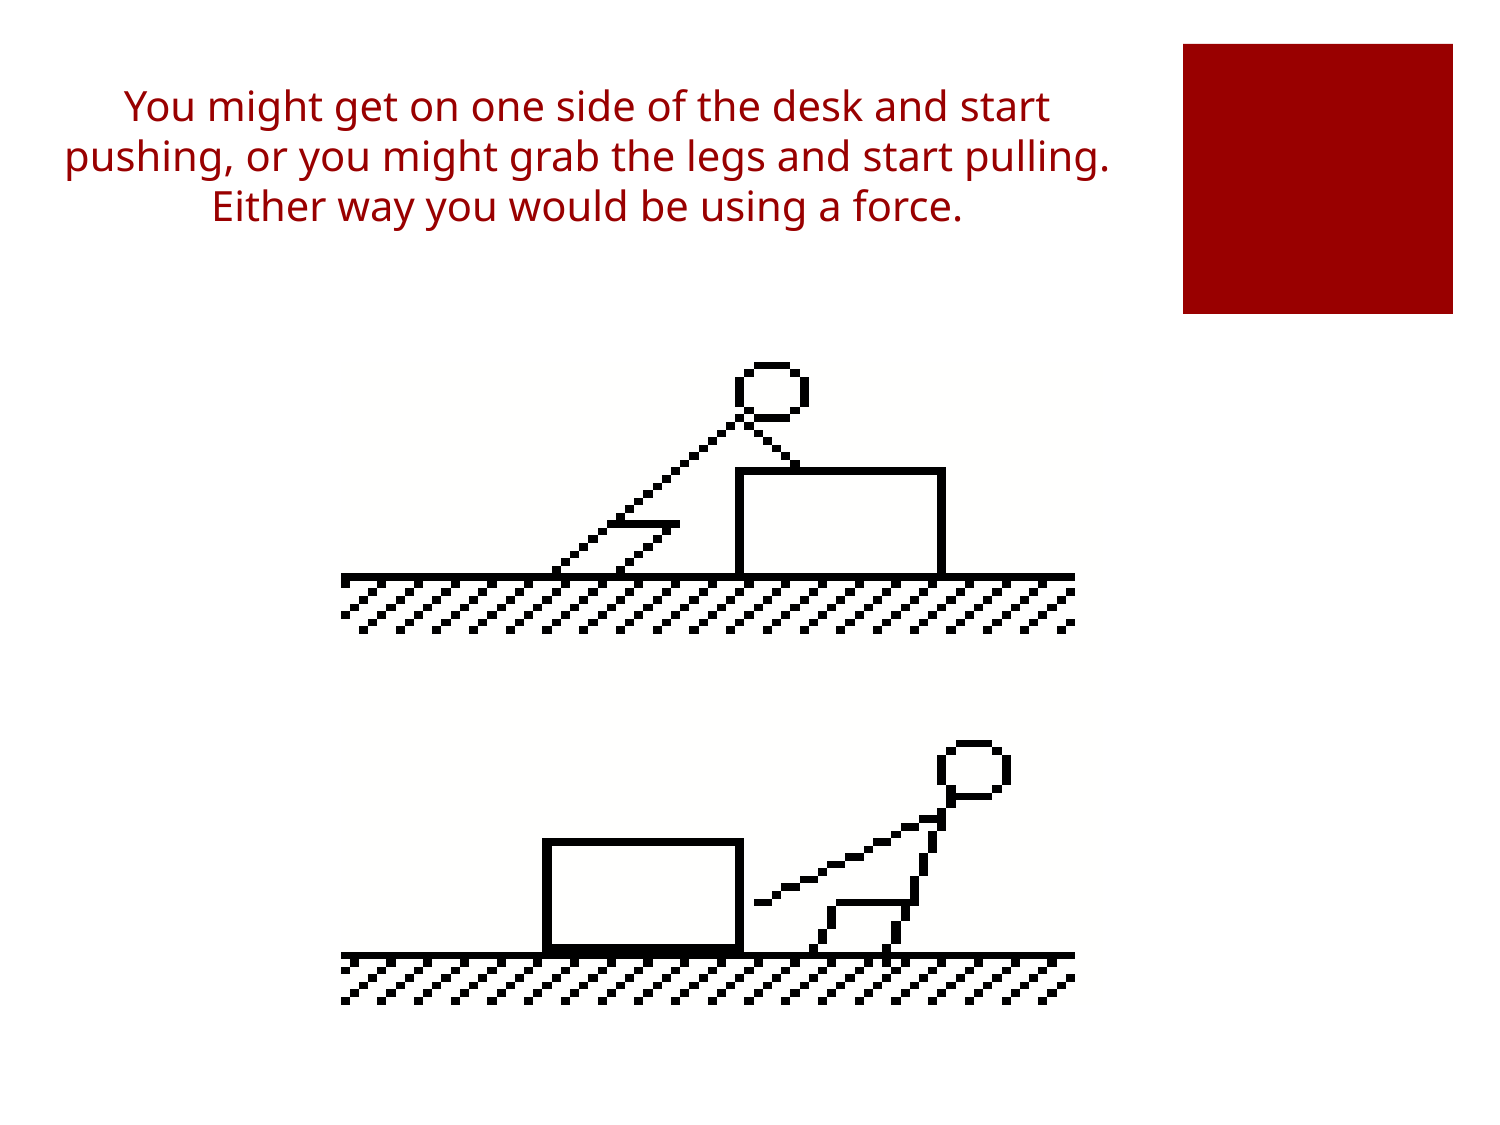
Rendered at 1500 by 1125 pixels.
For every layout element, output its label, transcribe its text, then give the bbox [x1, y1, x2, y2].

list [74, 361, 1370, 1006]
title You might get on one side of the desk and start pushing, or you might grab the legs and start pulling. Either way you would be using a force. [32, 24, 1143, 338]
